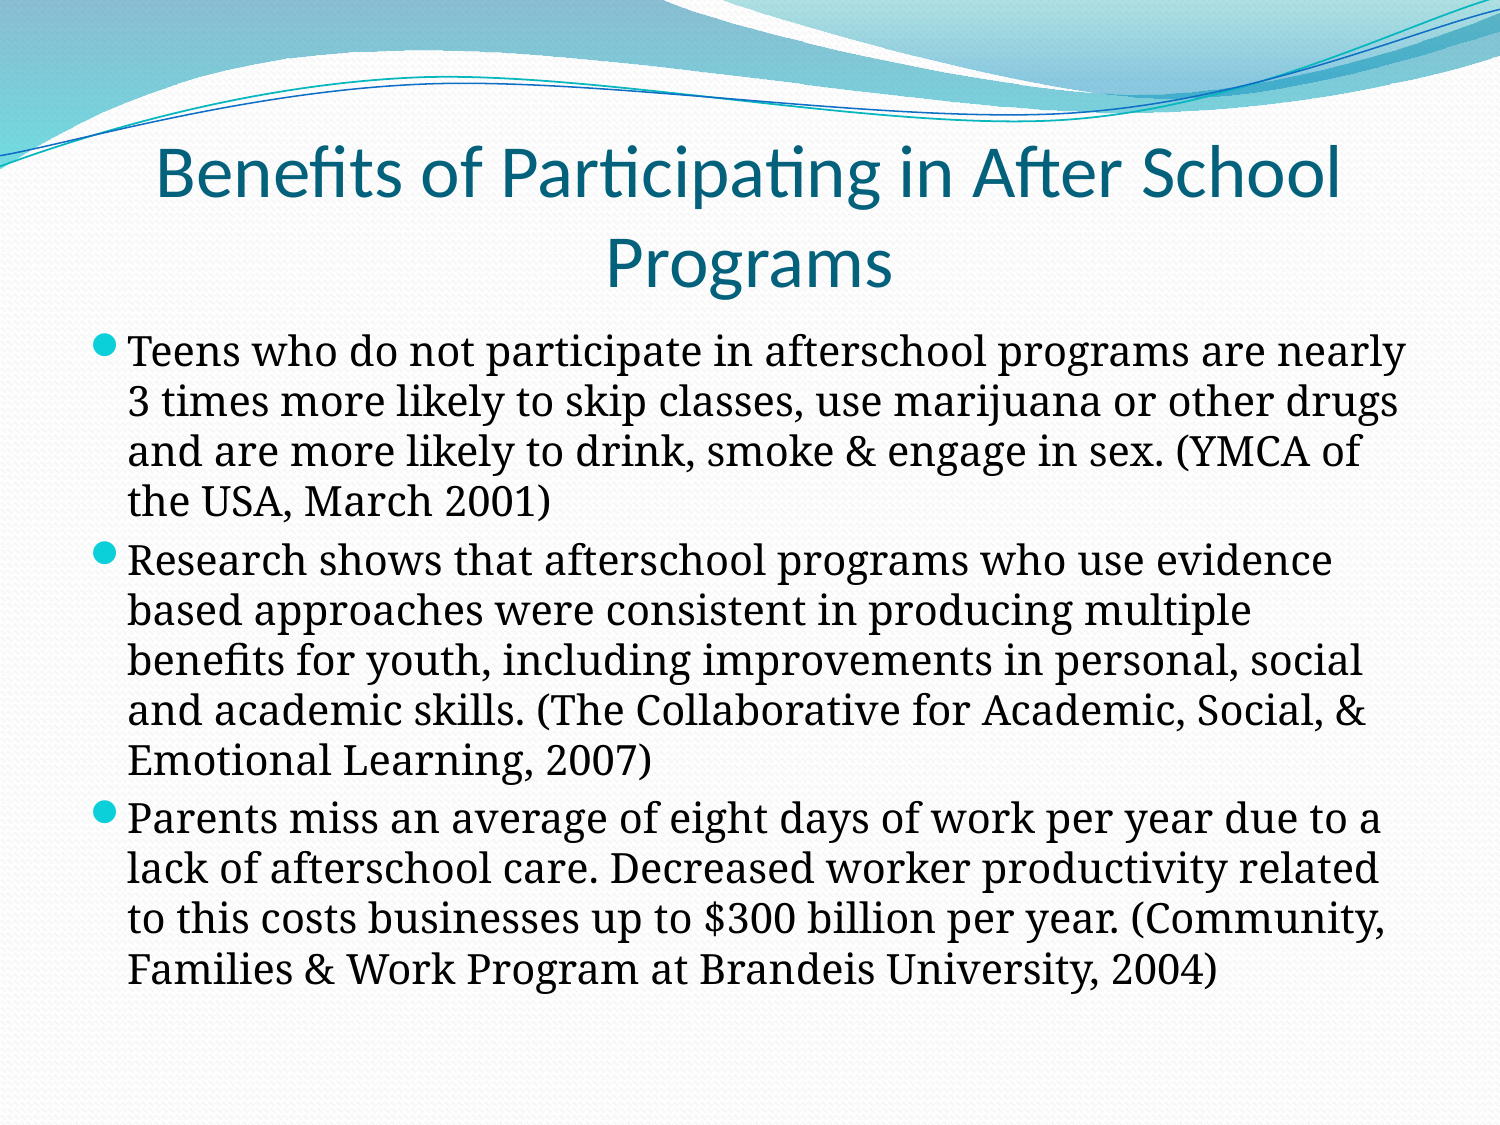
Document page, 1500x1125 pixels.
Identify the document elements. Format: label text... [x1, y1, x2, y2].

list Teens who do not participate in afterschool programs are nearly 3 times more likely to skip classes, use marijuana or other drugs and are more likely to drink, smoke & engage in sex. (YMCA of the USA, March 2001) Research shows that afterschool programs who use evidence based approaches were consistent in producing multiple benefits for youth, including improvements in personal, social and academic skills. (The Collaborative for Academic, Social, & Emotional Learning, 2007) Parents miss an average of eight days of work per year due to a lack of afterschool care. Decreased worker productivity related to this costs businesses up to $300 billion per year. (Community, Families & Work Program at Brandeis University, 2004) [75, 317, 1425, 1038]
title Benefits of Participating in After School Programs [75, 115, 1425, 303]
